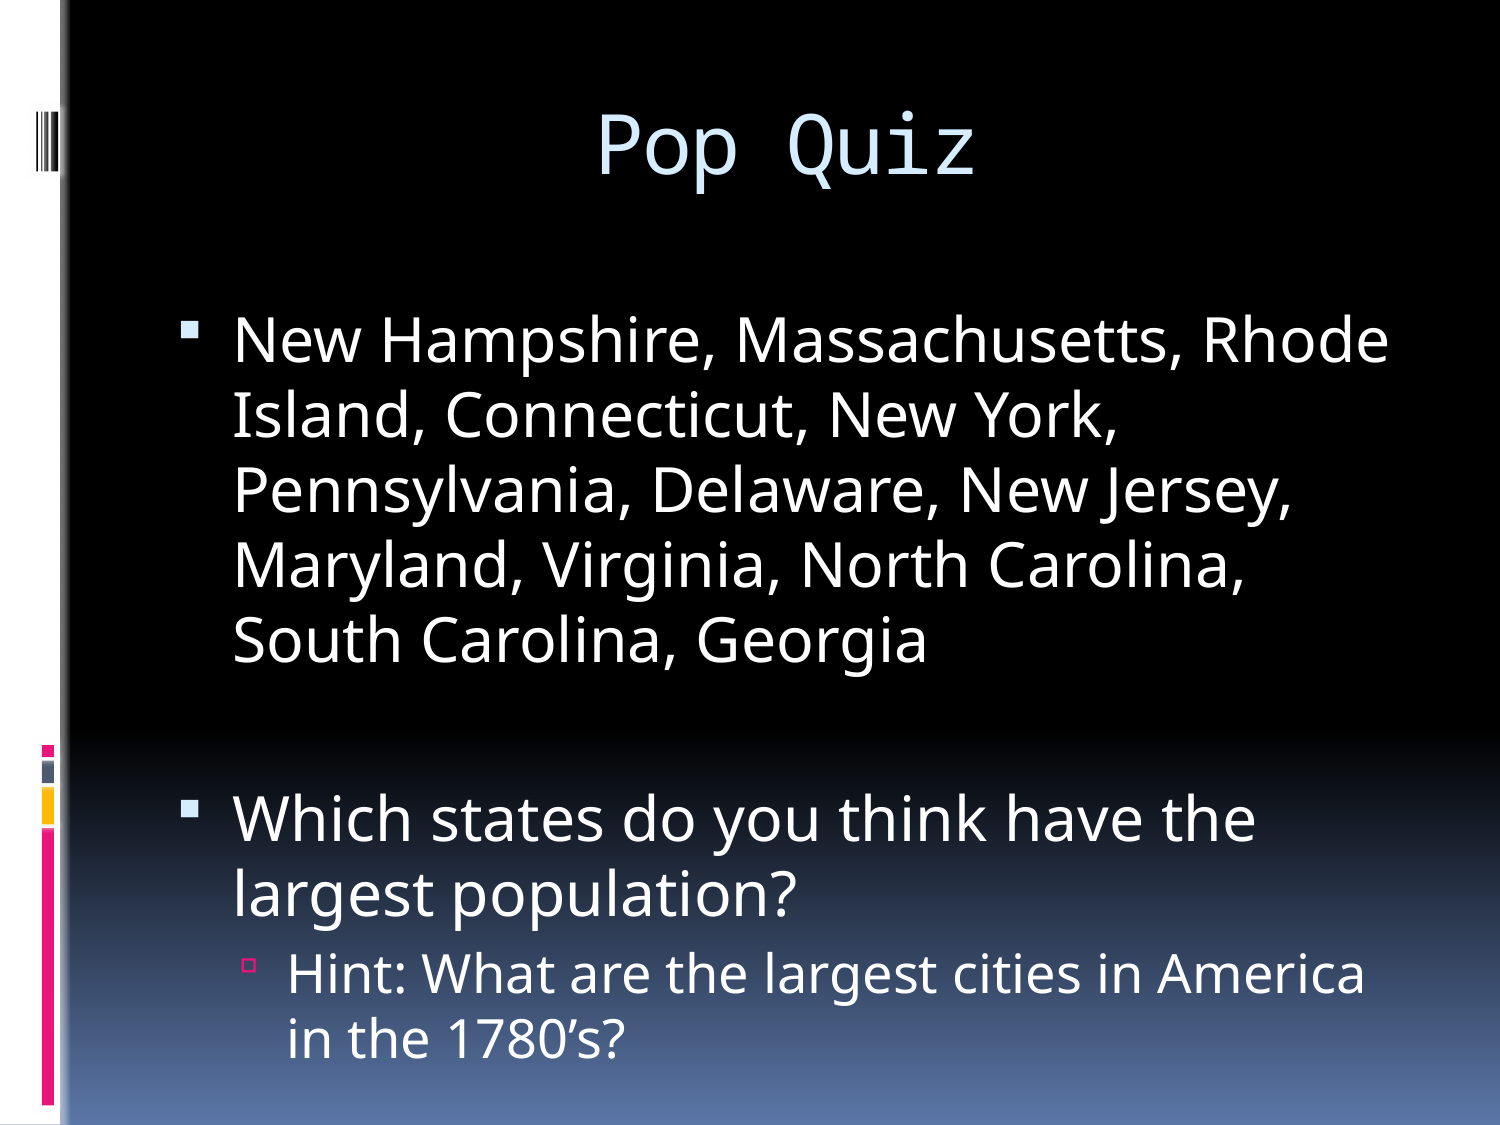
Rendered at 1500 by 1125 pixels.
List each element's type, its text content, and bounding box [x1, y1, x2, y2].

list New Hampshire, Massachusetts, Rhode Island, Connecticut, New York, Pennsylvania, Delaware, New Jersey, Maryland, Virginia, North Carolina, South Carolina, Georgia Which states do you think have the largest population? Hint: What are the largest cities in America in the 1780’s? [150, 292, 1425, 1043]
title Pop Quiz [150, 83, 1425, 234]
